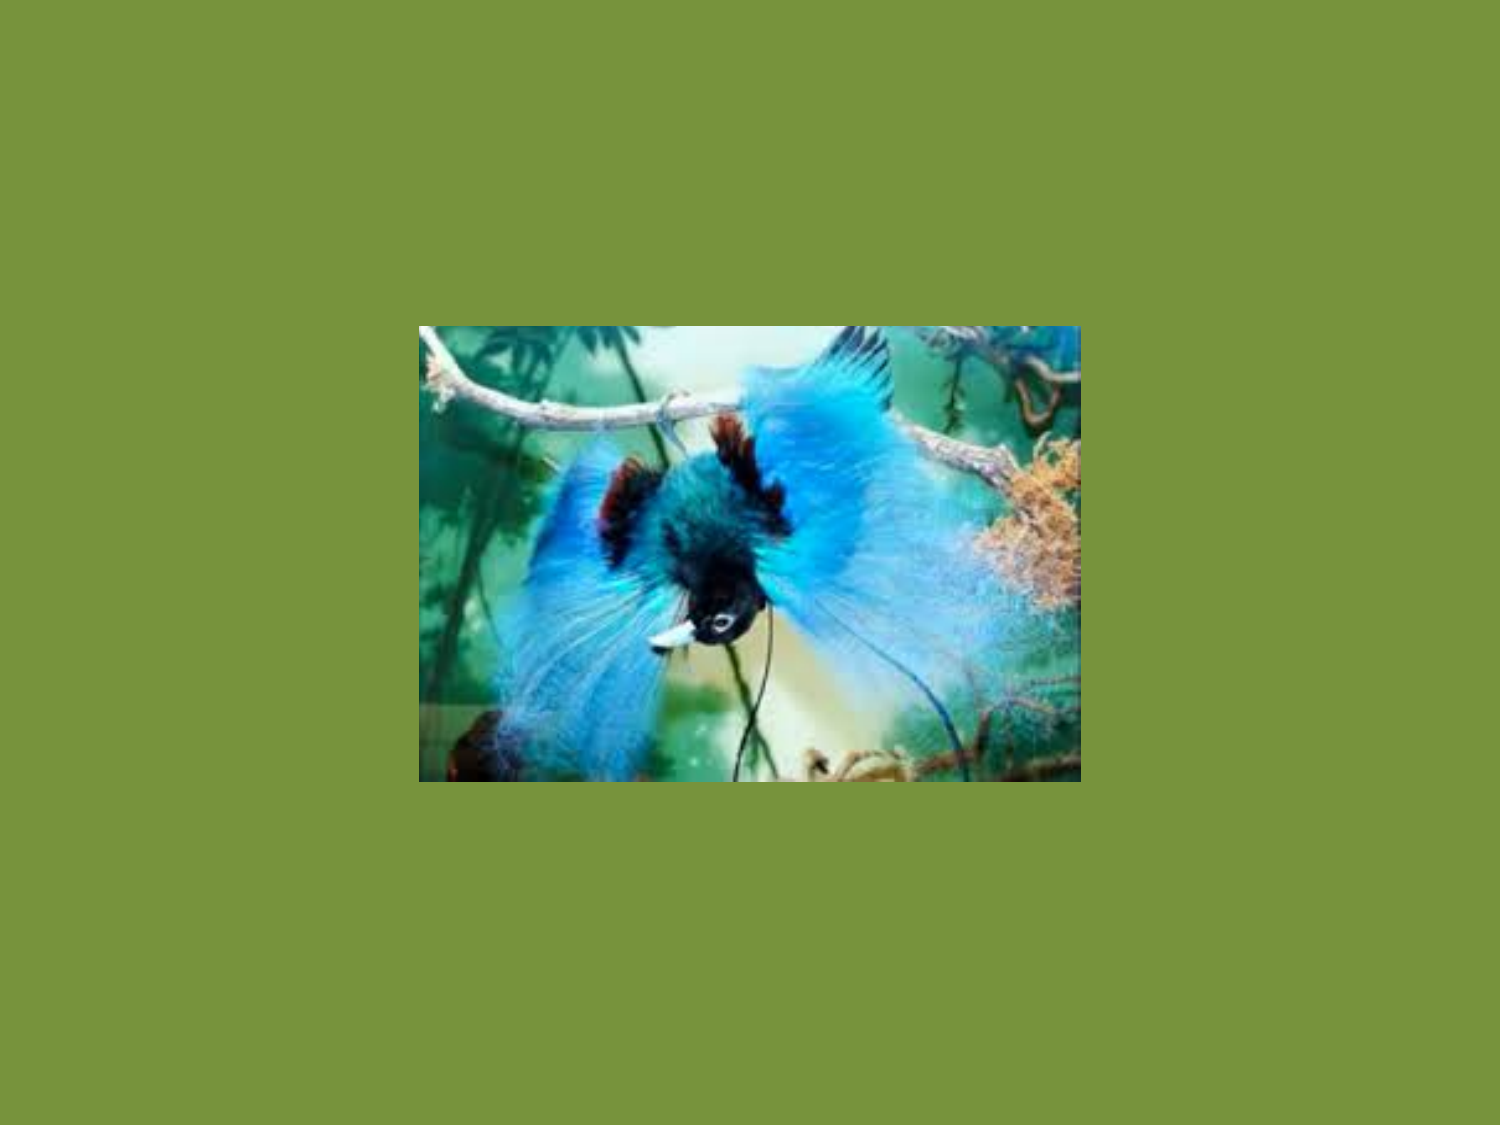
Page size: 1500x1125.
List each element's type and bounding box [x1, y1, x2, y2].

list [418, 326, 1081, 782]
